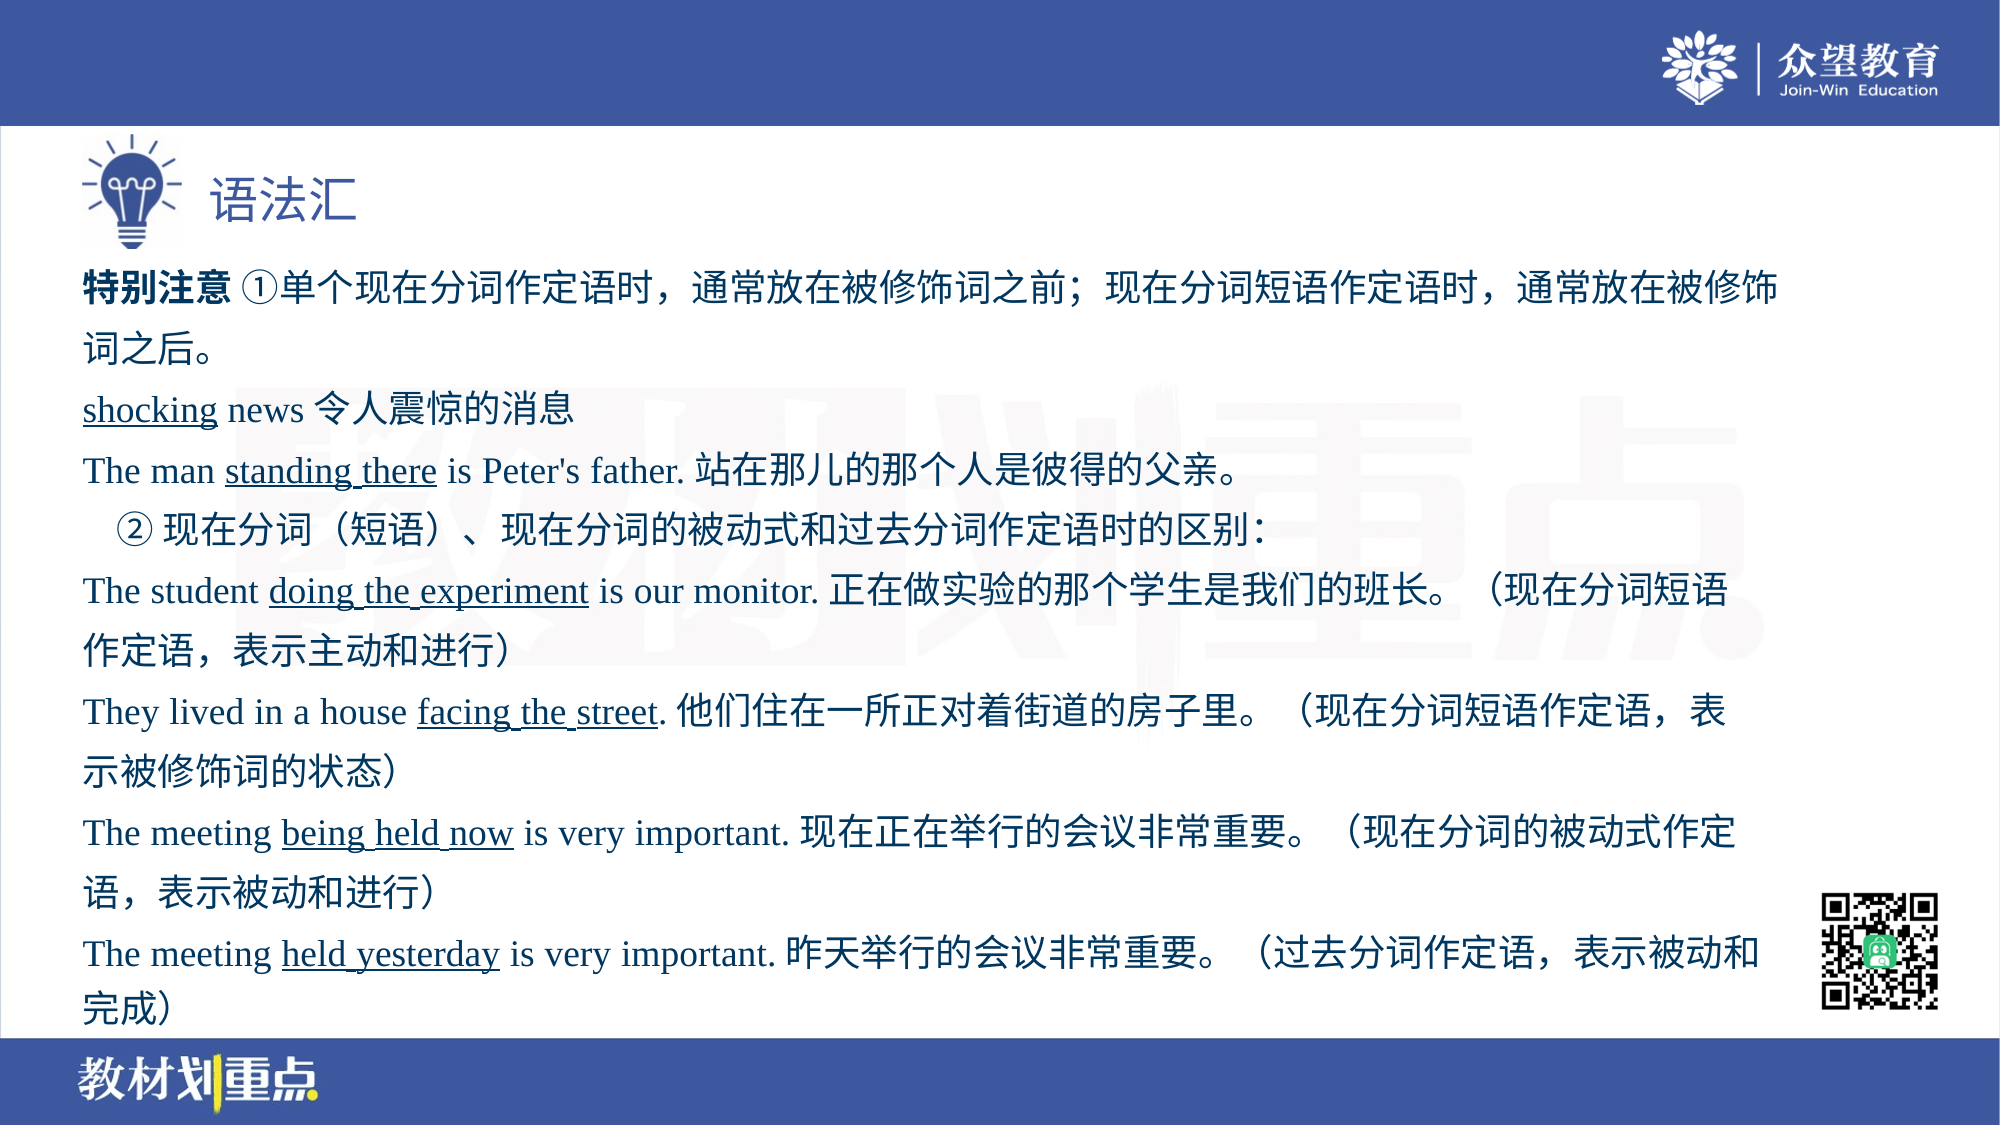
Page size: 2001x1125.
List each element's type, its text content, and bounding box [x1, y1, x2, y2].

picture [0, 0, 2000, 1125]
text_box 特别注意 ①单个现在分词作定语时，通常放在被修饰词之前；现在分词短语作定语时，通常放在被修饰 词之后。 shocking news令人震惊的消息 The man standing there is Peter's father.站在那儿的那个人是彼得的父亲。 ②现在分词（短语）、现在分词的被动式和过去分词作定语时的区别： The student doing the experiment is our monitor.正在做实验的那个学生是我们的班长。（现在分词短语 作定语，表示主动和进行） They lived in a house facing the street.他们住在一所正对着街道的房子里。（现在分词短语作定语，表 示被修饰词的状态） The meeting being held now is very important.现在正在举行的会议非常重要。（现在分词的被动式作定 语，表示被动和进行） The meeting held yesterday is very important.昨天举行的会议非常重要。（过去分词作定语，表示被动和 完成） [82, 248, 1817, 1026]
